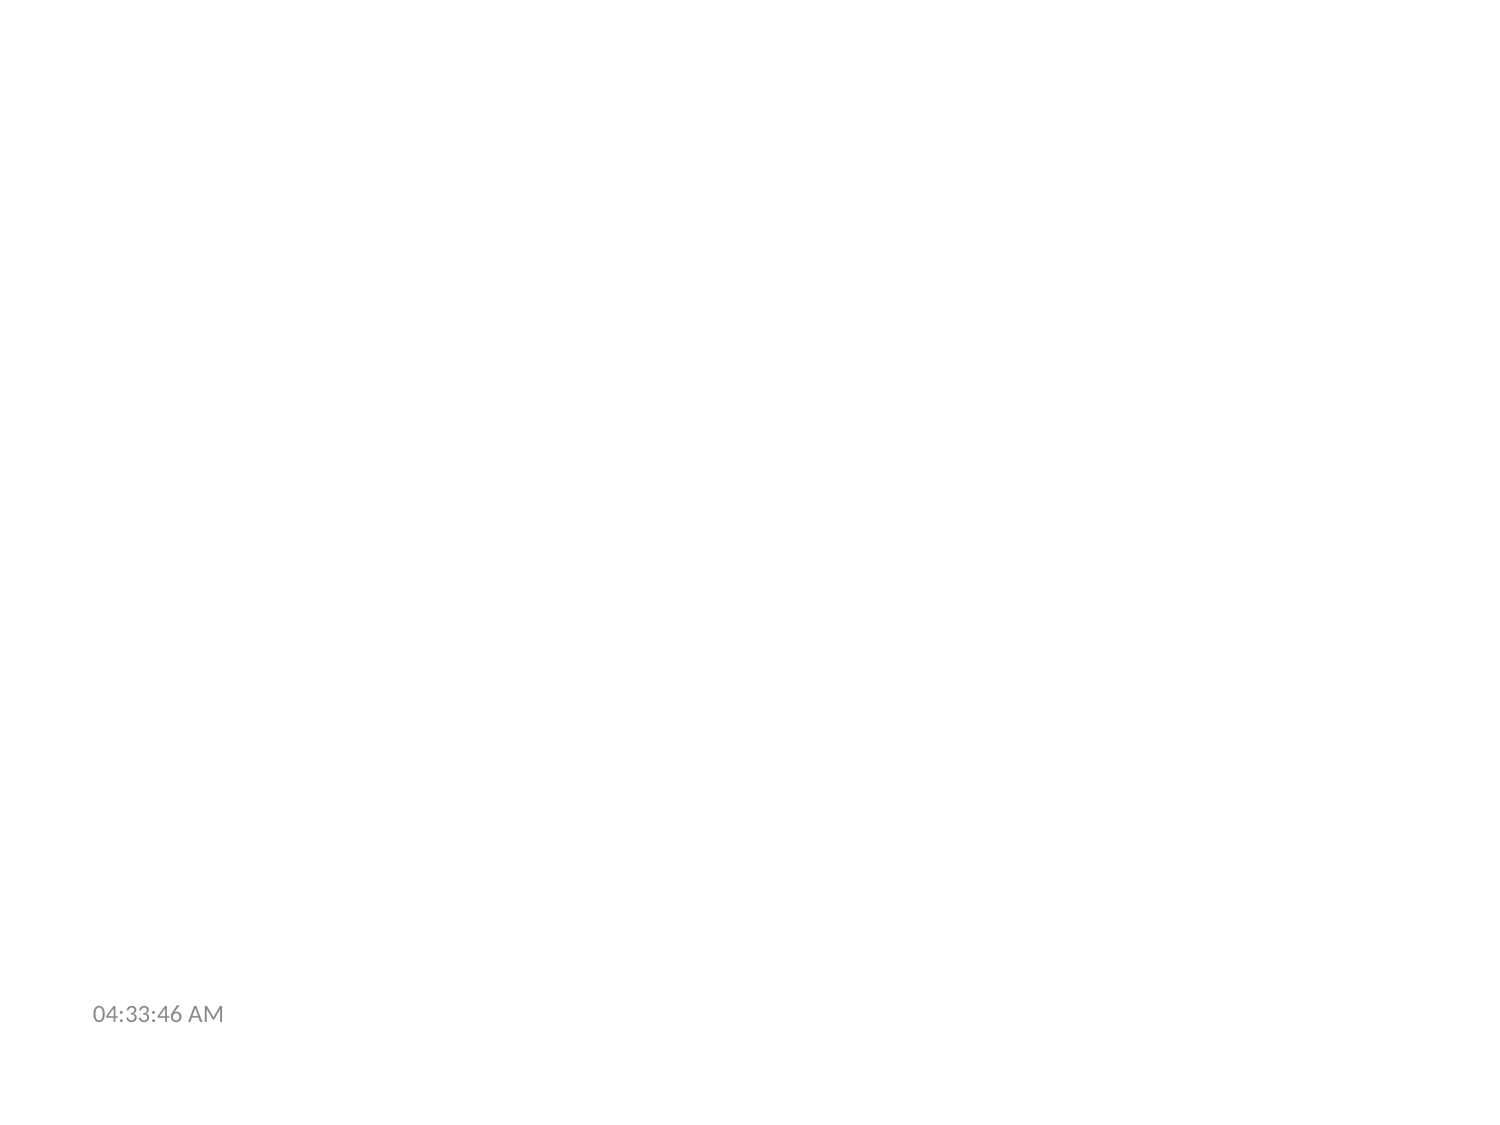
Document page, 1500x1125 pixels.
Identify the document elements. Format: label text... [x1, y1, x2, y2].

text_box 3:35:09 PM [77, 982, 428, 1043]
